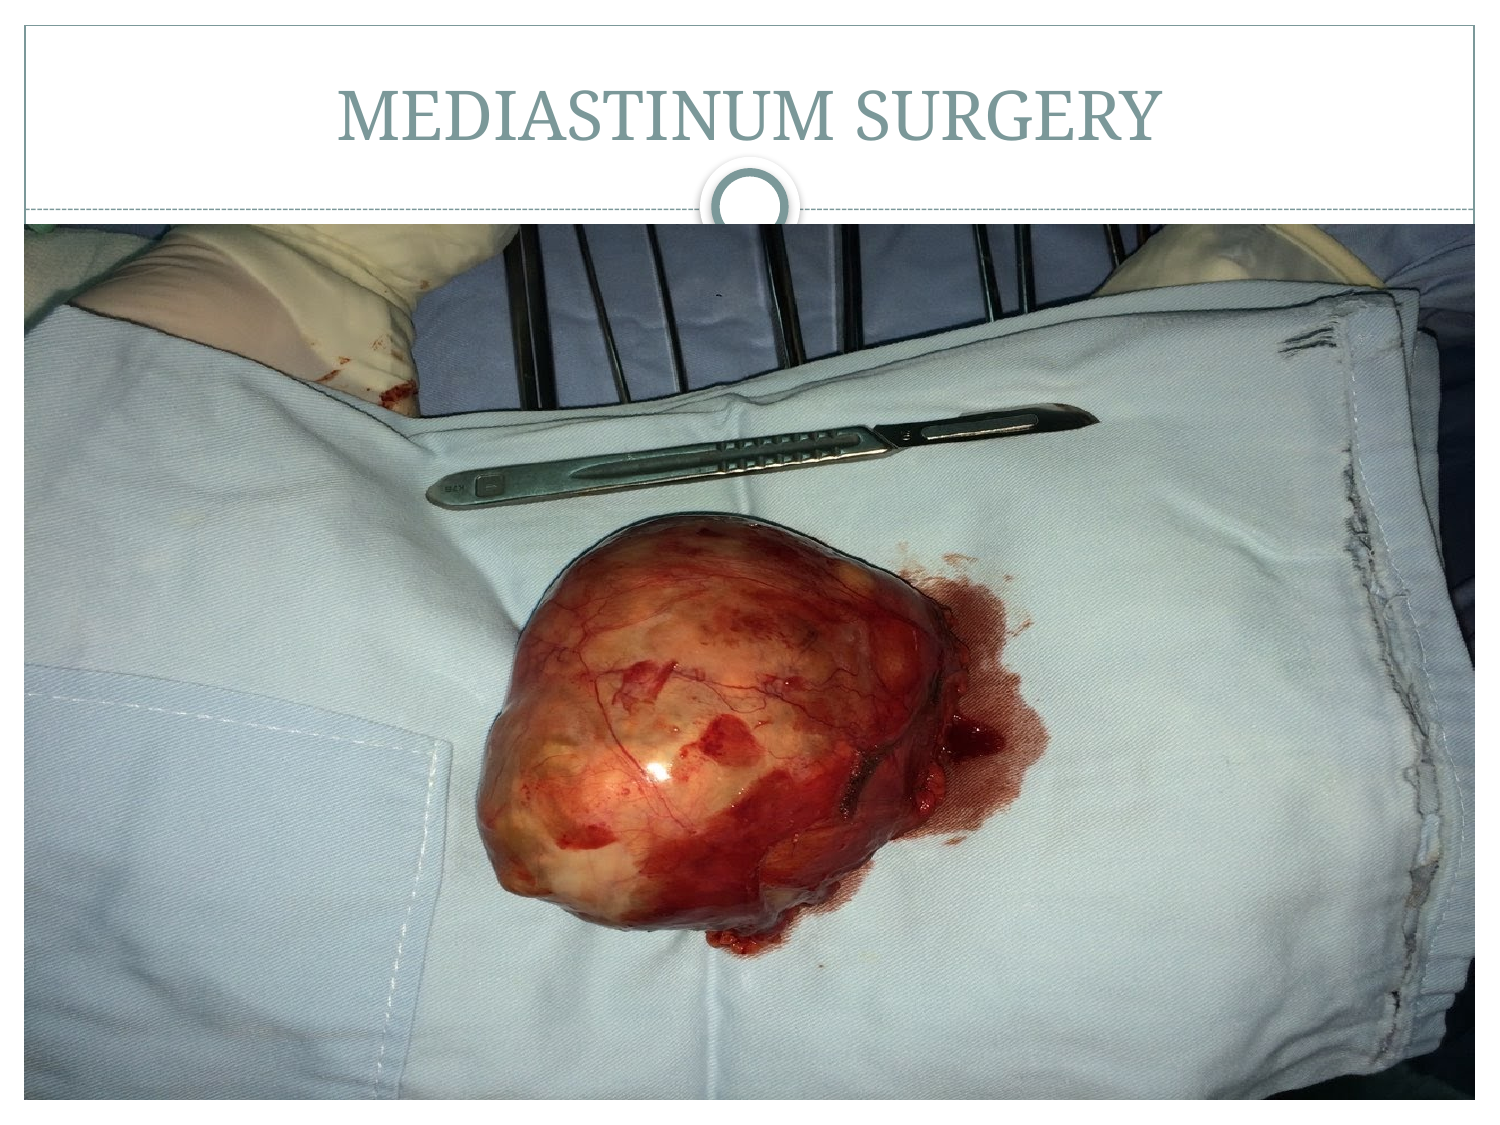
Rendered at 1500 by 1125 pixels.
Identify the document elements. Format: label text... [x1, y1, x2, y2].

title MEDIASTINUM SURGERY [49, 37, 1450, 162]
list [24, 224, 1476, 1101]
